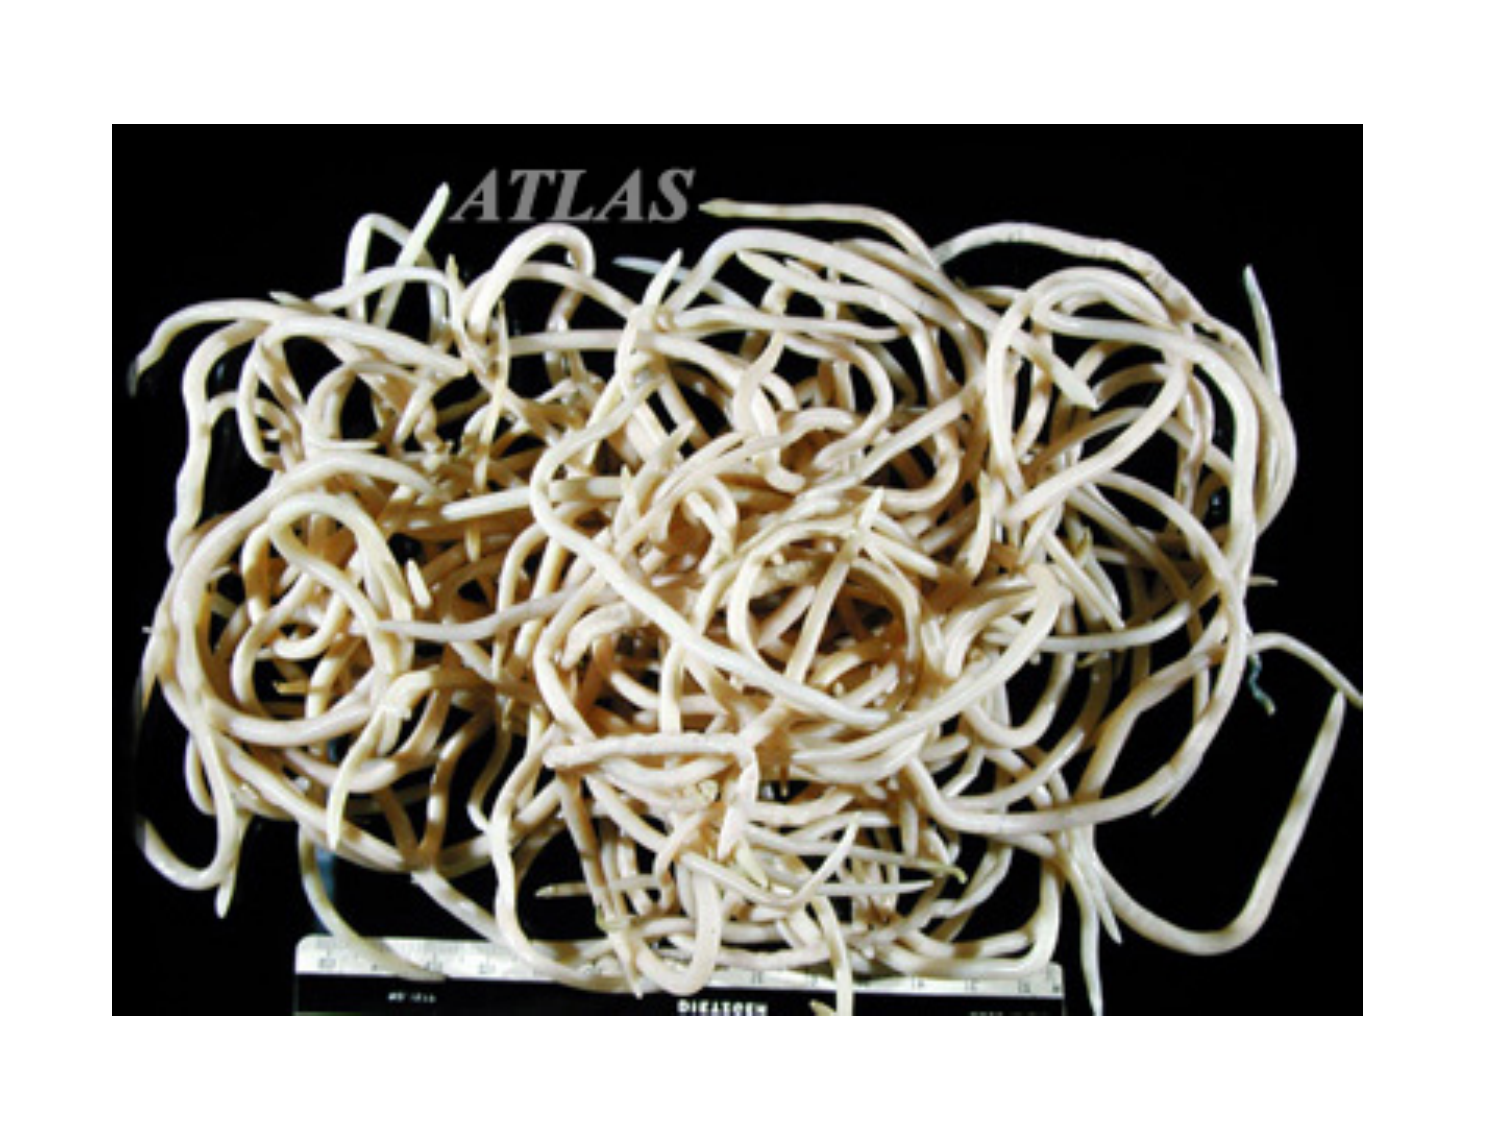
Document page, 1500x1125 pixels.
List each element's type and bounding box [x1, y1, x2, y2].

picture [112, 124, 1363, 1016]
